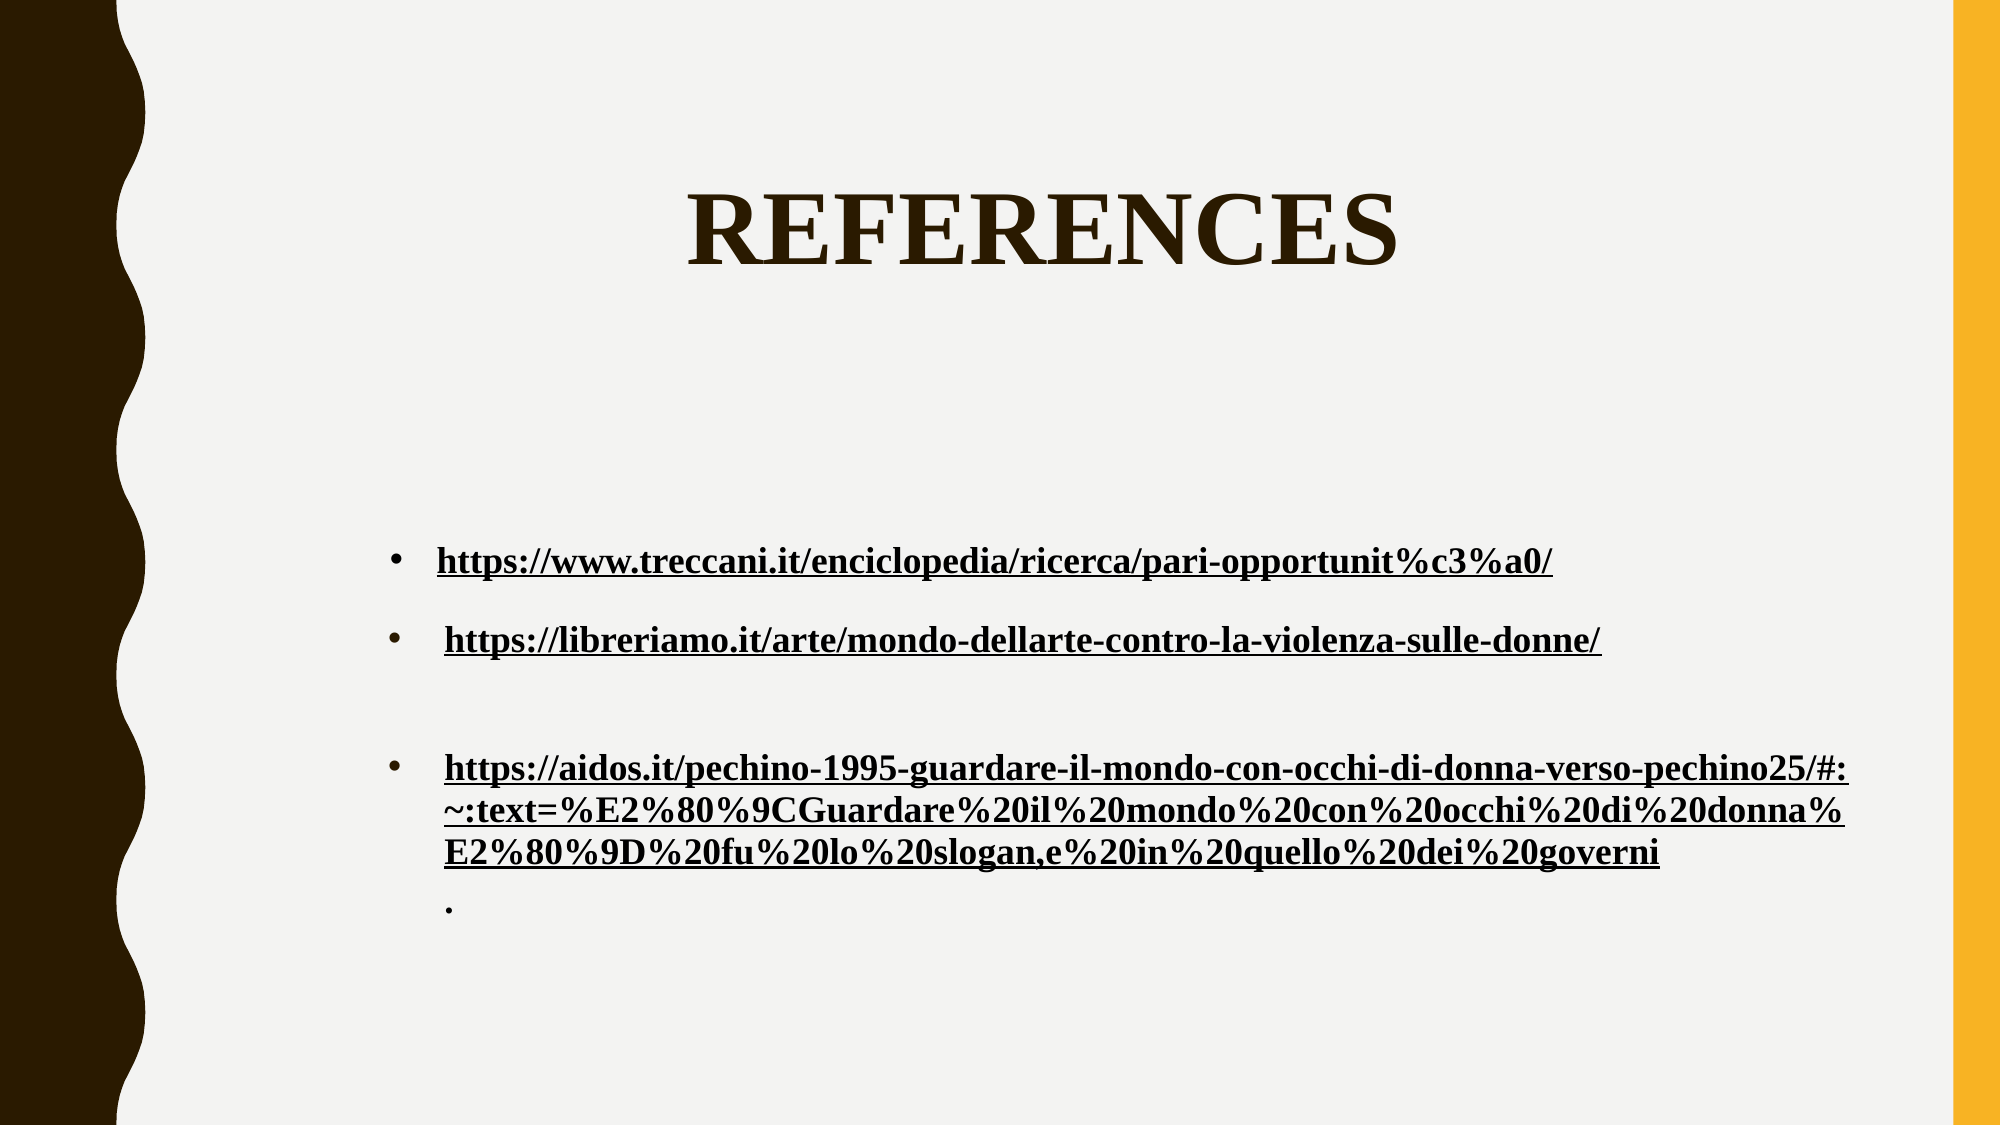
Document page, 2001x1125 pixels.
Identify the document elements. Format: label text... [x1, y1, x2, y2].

title REFERENCES [211, 165, 1875, 308]
text_box https://www.treccani.it/enciclopedia/ricerca/pari-opportunit%c3%a0/ [375, 483, 1739, 633]
list https://libreriamo.it/arte/mondo-dellarte-contro-la-violenza-sulle-donne/ https://aidos.it/pechino-1995-guardare-il-mondo-con-occhi-di-donna-verso-pechino25/#:~:text=%E2%80%9CGuardare%20il%20mondo%20con%20occhi%20di%20donna%E2%80%9D%20fu%20lo%20slogan,e%20in%20quello%20dei%20governi. [354, 602, 1871, 953]
